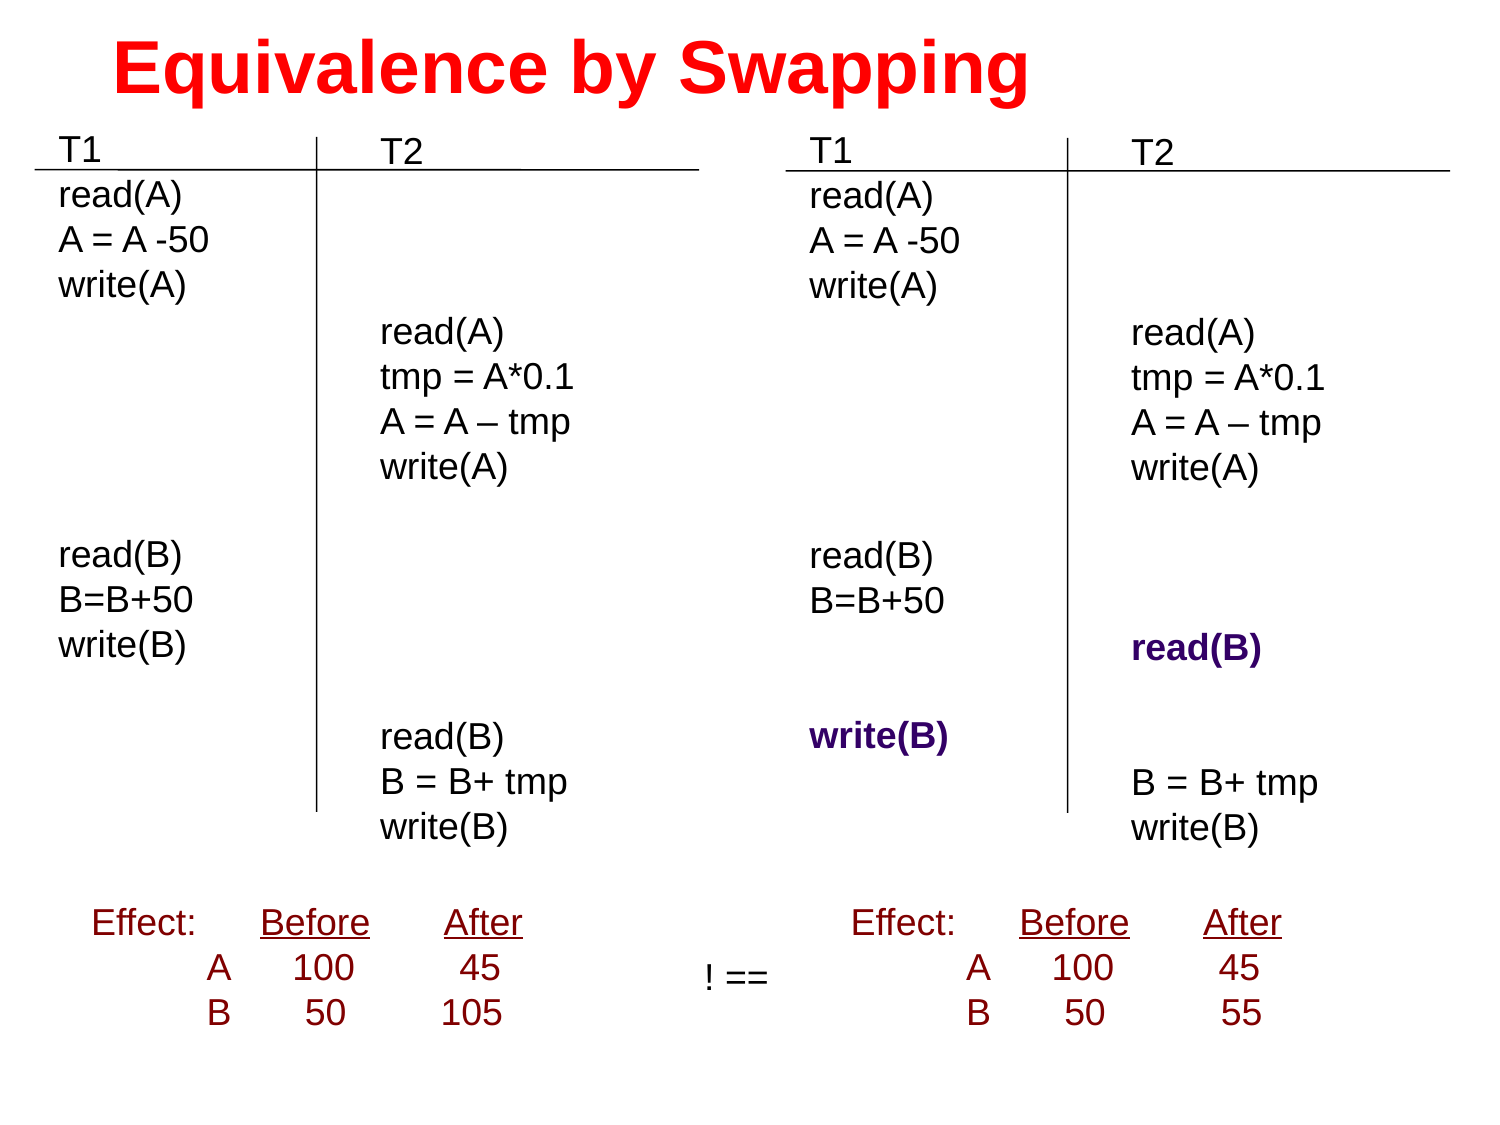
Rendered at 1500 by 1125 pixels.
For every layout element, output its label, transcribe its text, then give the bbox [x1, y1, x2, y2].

text_box ! == [689, 945, 785, 1005]
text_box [34, 117, 700, 857]
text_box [785, 118, 1451, 858]
title Equivalence by Swapping [97, 15, 1423, 116]
text_box Effect: Before After A 100 45 B 50 105 [76, 890, 538, 1086]
text_box Effect: Before After A 100 45 B 50 55 [835, 890, 1298, 1086]
